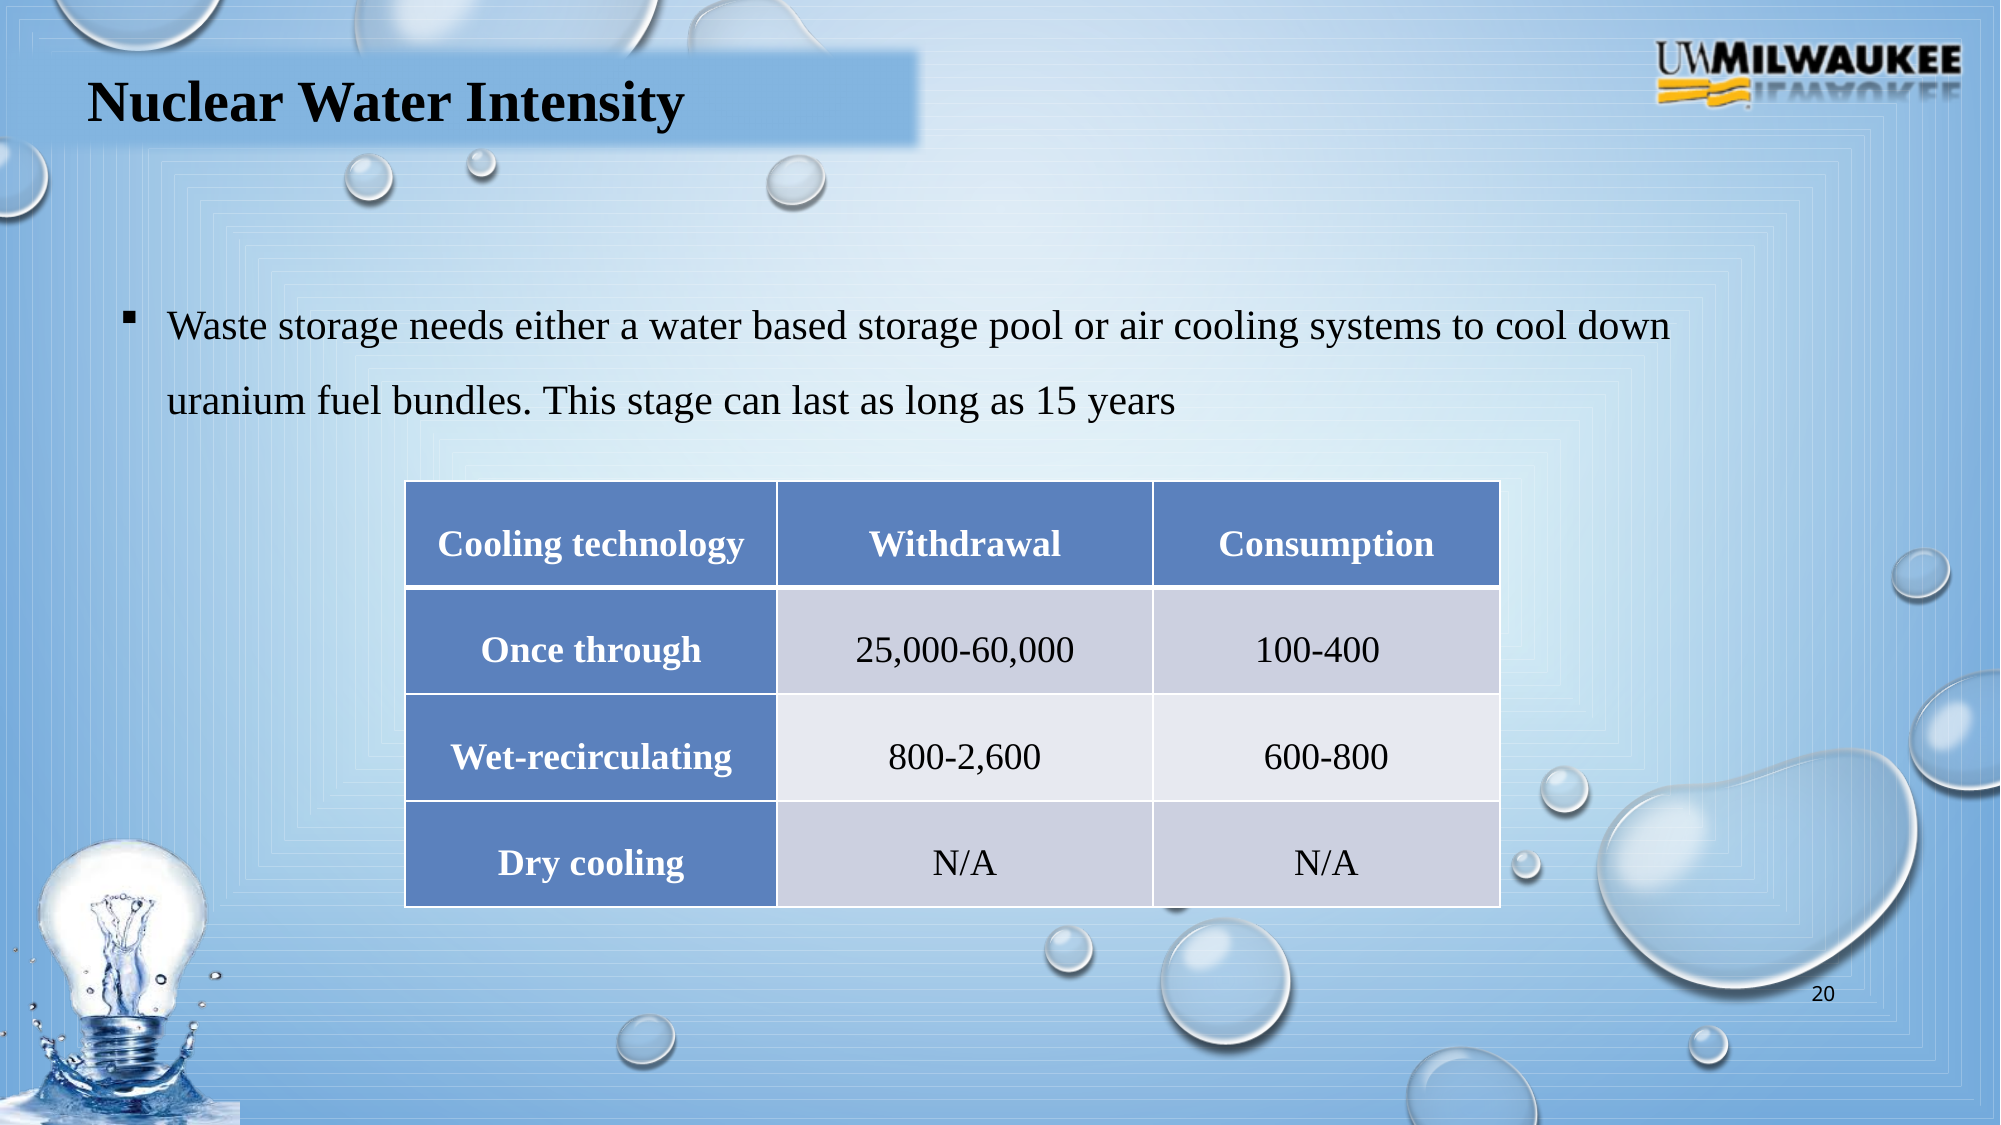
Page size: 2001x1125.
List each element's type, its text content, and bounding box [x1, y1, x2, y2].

table_cell Once through [406, 590, 776, 693]
table_cell 100-400 [1154, 590, 1499, 693]
table_cell Wet-recirculating [406, 695, 776, 800]
slide_number 20 [1724, 965, 1851, 1025]
text_box Waste storage needs either a water based storage pool or air cooling systems to cool down uranium fuel bundles. This stage can last as long as 15 years [105, 265, 1761, 431]
text_box Nuclear Water Intensity [16, 57, 910, 139]
table_cell 600-800 [1154, 695, 1499, 800]
table_header Cooling technology [406, 482, 776, 585]
table_cell 25,000-60,000 [778, 590, 1152, 693]
picture [0, 0, 2000, 1125]
table_header Withdrawal [778, 482, 1152, 585]
table_cell N/A [778, 802, 1152, 906]
table_cell Dry cooling [406, 802, 776, 906]
table_cell 800-2,600 [778, 695, 1152, 800]
table_header Consumption [1154, 482, 1499, 585]
table_cell N/A [1154, 802, 1499, 906]
